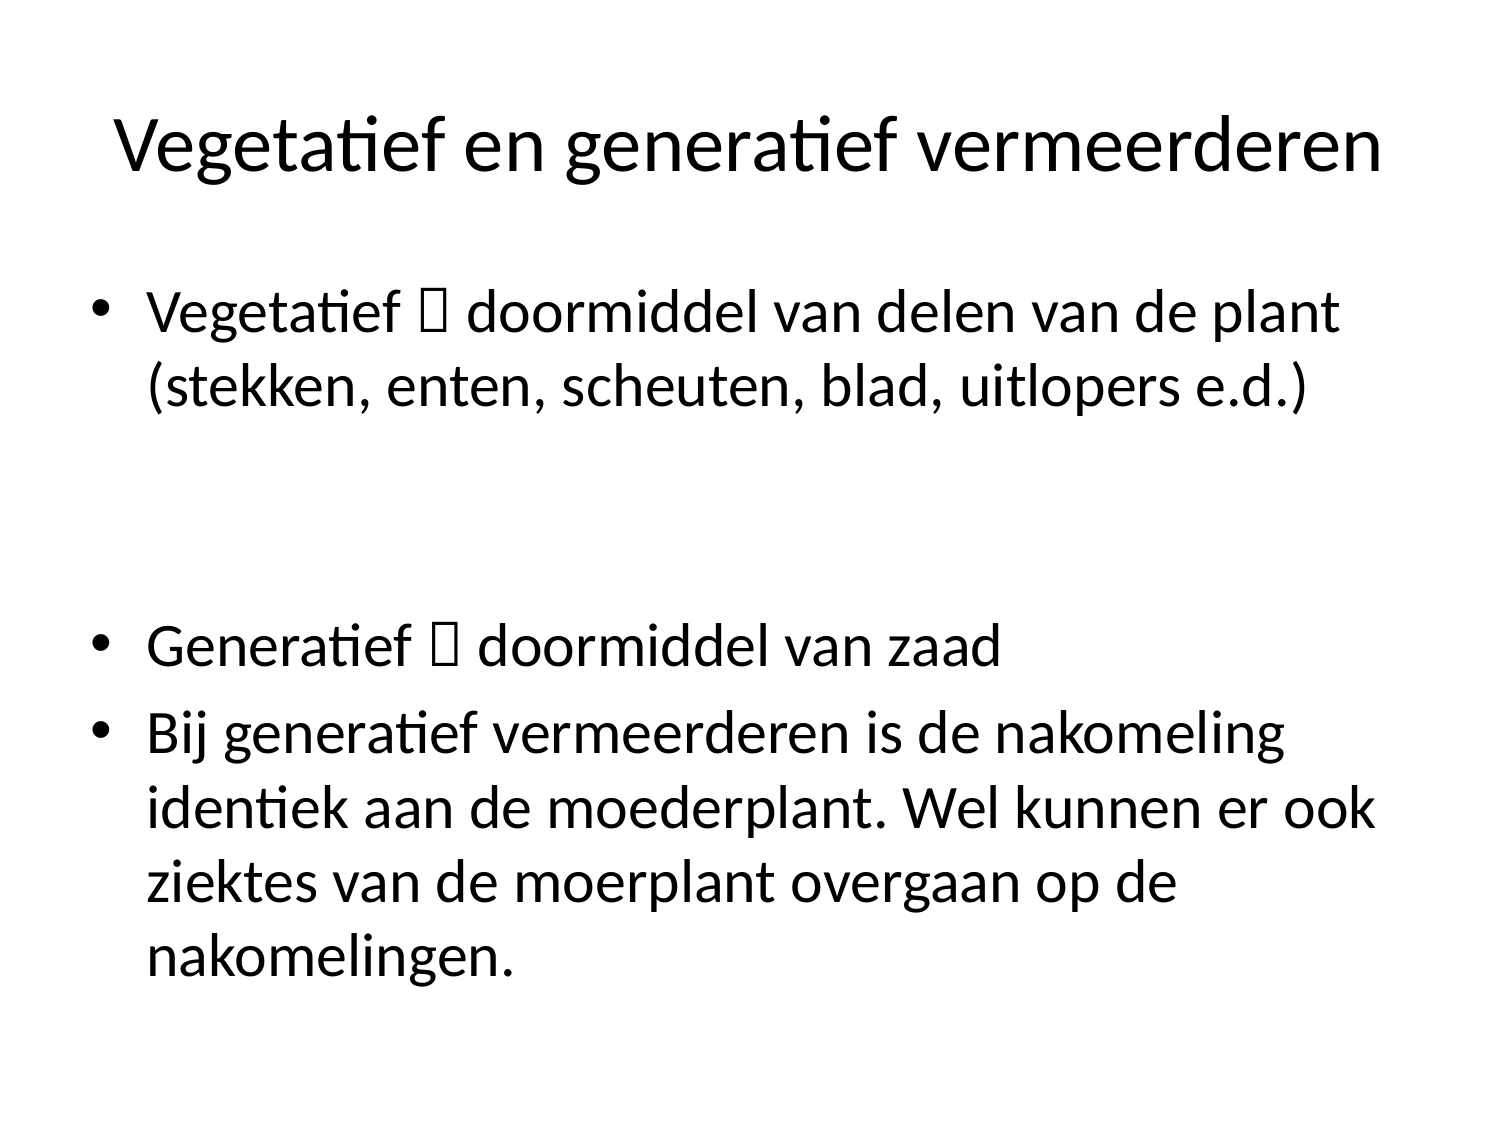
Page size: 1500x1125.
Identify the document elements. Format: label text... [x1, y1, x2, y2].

list Vegetatief  doormiddel van delen van de plant (stekken, enten, scheuten, blad, uitlopers e.d.) Generatief  doormiddel van zaad Bij generatief vermeerderen is de nakomeling identiek aan de moederplant. Wel kunnen er ook ziektes van de moerplant overgaan op de nakomelingen. [75, 262, 1425, 1005]
title Vegetatief en generatief vermeerderen [75, 45, 1425, 233]
